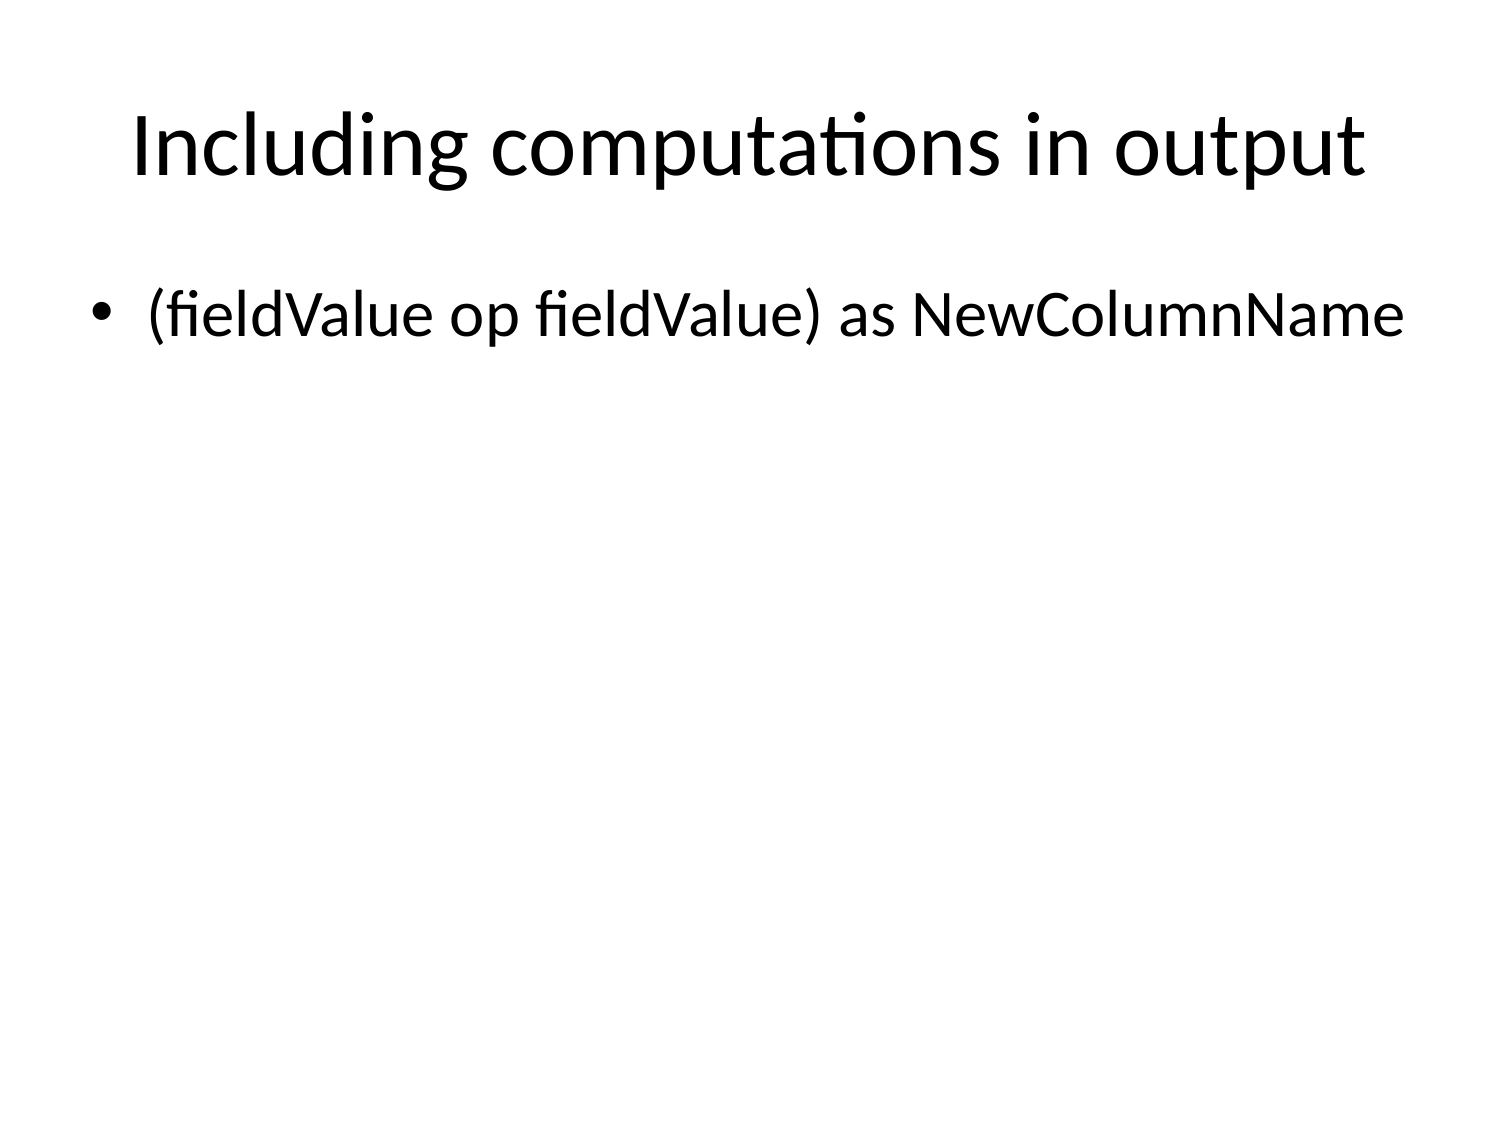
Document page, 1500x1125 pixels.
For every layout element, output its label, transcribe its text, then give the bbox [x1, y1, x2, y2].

title Including computations in output [75, 45, 1425, 233]
list (fieldValue op fieldValue) as NewColumnName [75, 262, 1425, 1005]
